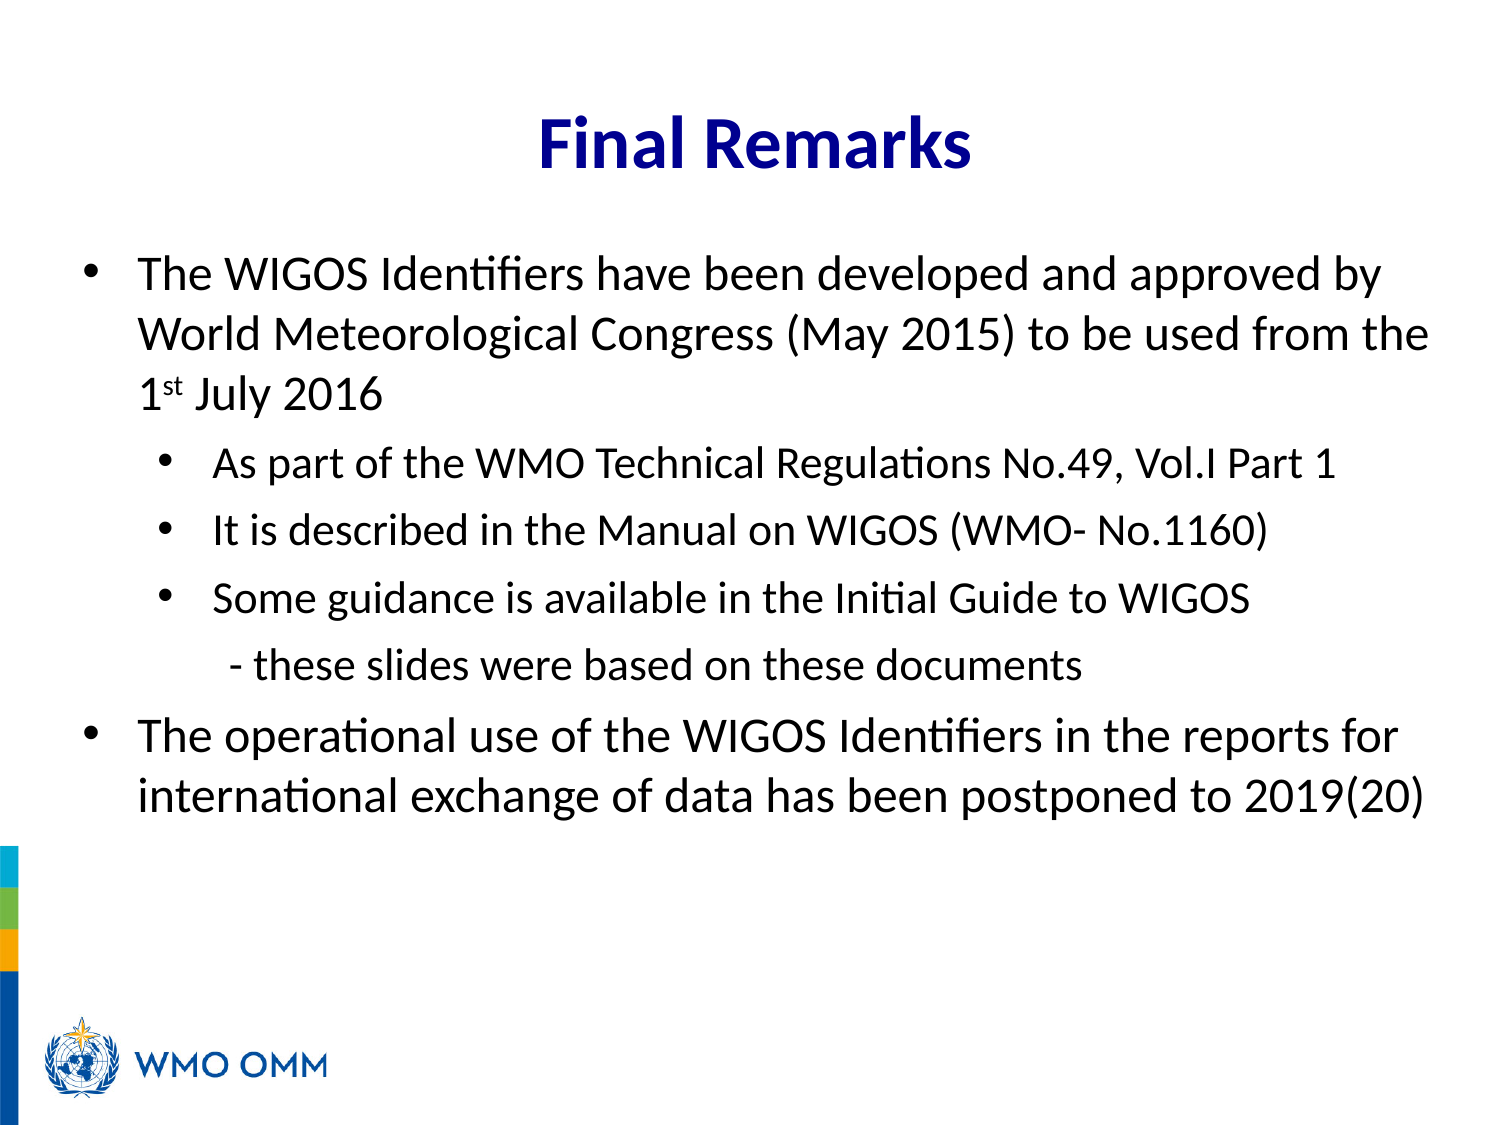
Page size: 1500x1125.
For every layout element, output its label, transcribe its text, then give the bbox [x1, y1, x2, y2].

title Final Remarks [61, 45, 1450, 233]
list The WIGOS Identifiers have been developed and approved by World Meteorological Congress (May 2015) to be used from the 1st July 2016 As part of the WMO Technical Regulations No.49, Vol.I Part 1 It is described in the Manual on WIGOS (WMO- No.1160) Some guidance is available in the Initial Guide to WIGOS - these slides were based on these documents The operational use of the WIGOS Identifiers in the reports for international exchange of data has been postponed to 2019(20) [66, 232, 1461, 1005]
picture [0, 845, 327, 1125]
